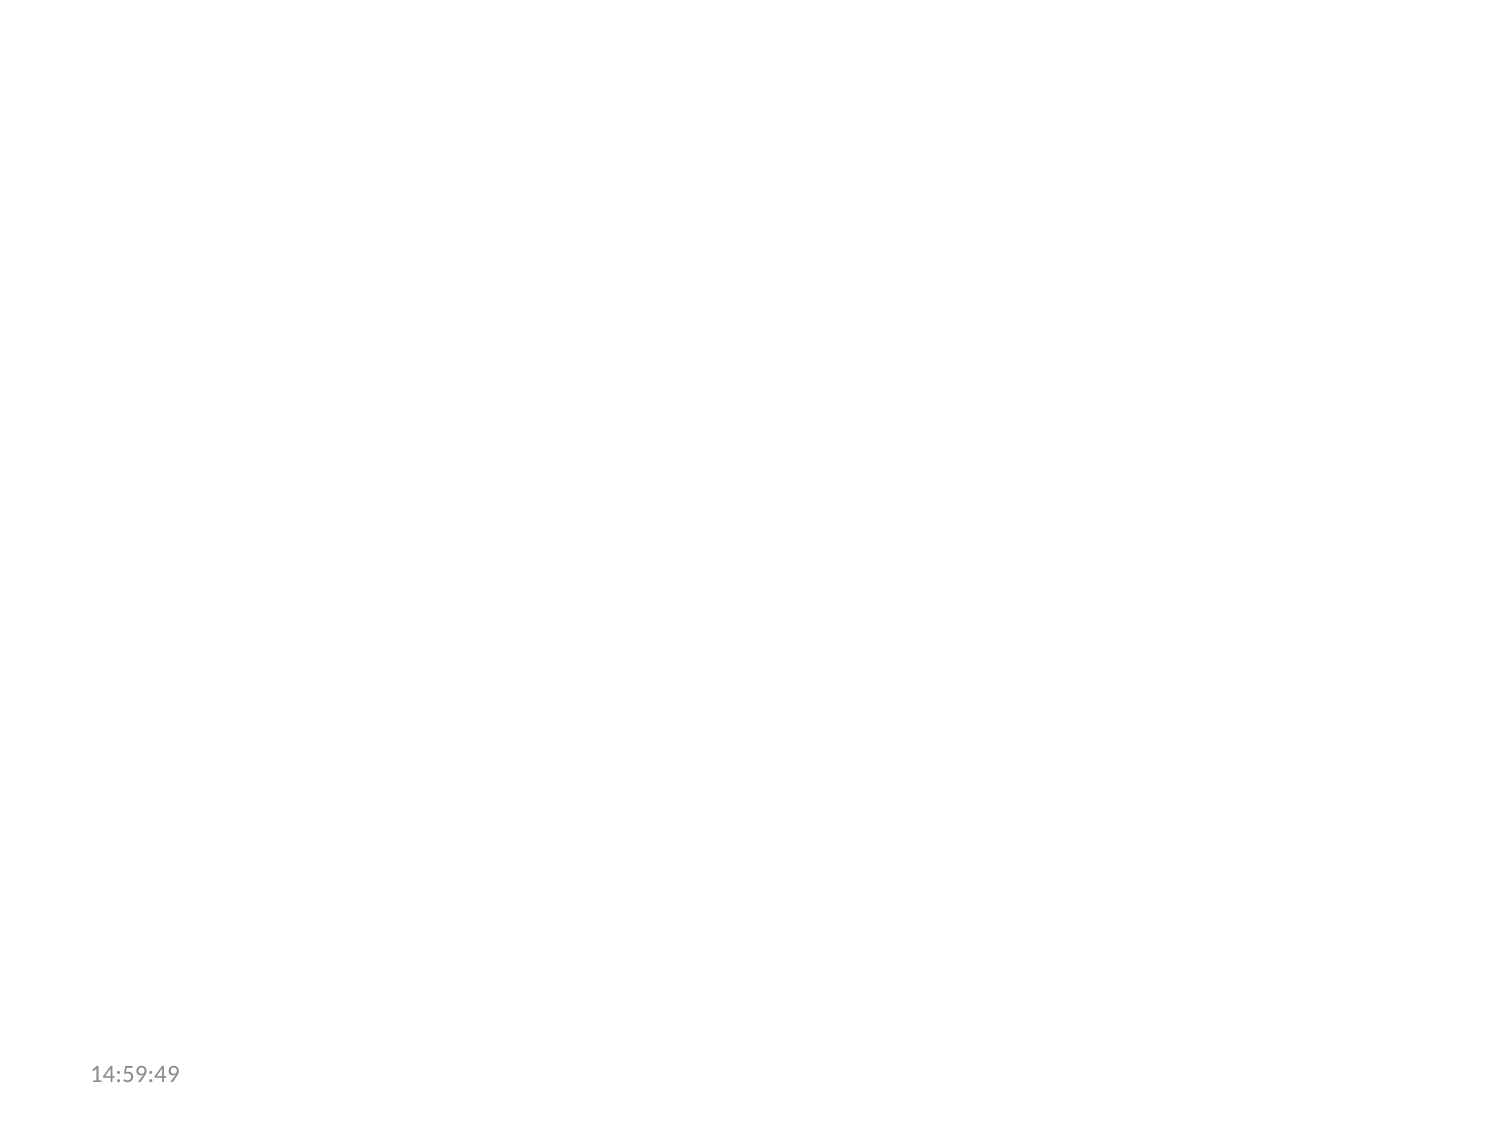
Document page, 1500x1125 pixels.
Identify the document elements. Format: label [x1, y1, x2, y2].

slide_number [75, 1042, 425, 1103]
